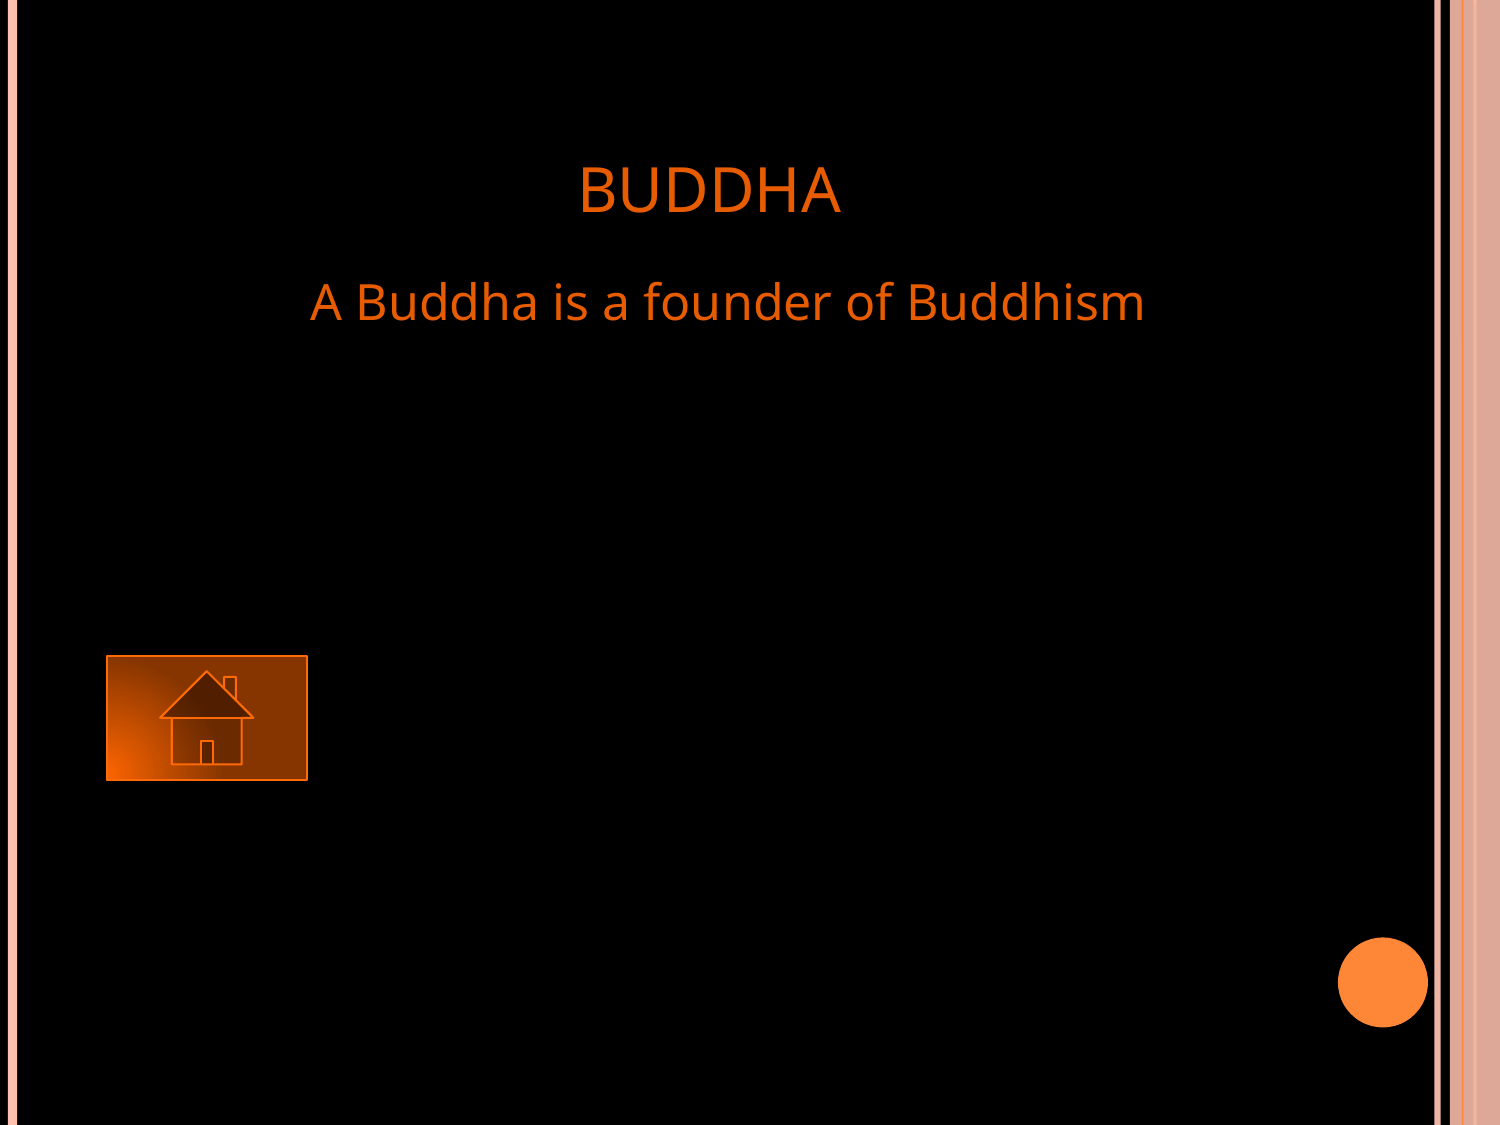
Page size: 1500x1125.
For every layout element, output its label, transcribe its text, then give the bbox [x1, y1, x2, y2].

title Buddha [75, 45, 1300, 233]
list A Buddha is a founder of Buddhism [75, 262, 1300, 1062]
text_box [106, 655, 308, 781]
